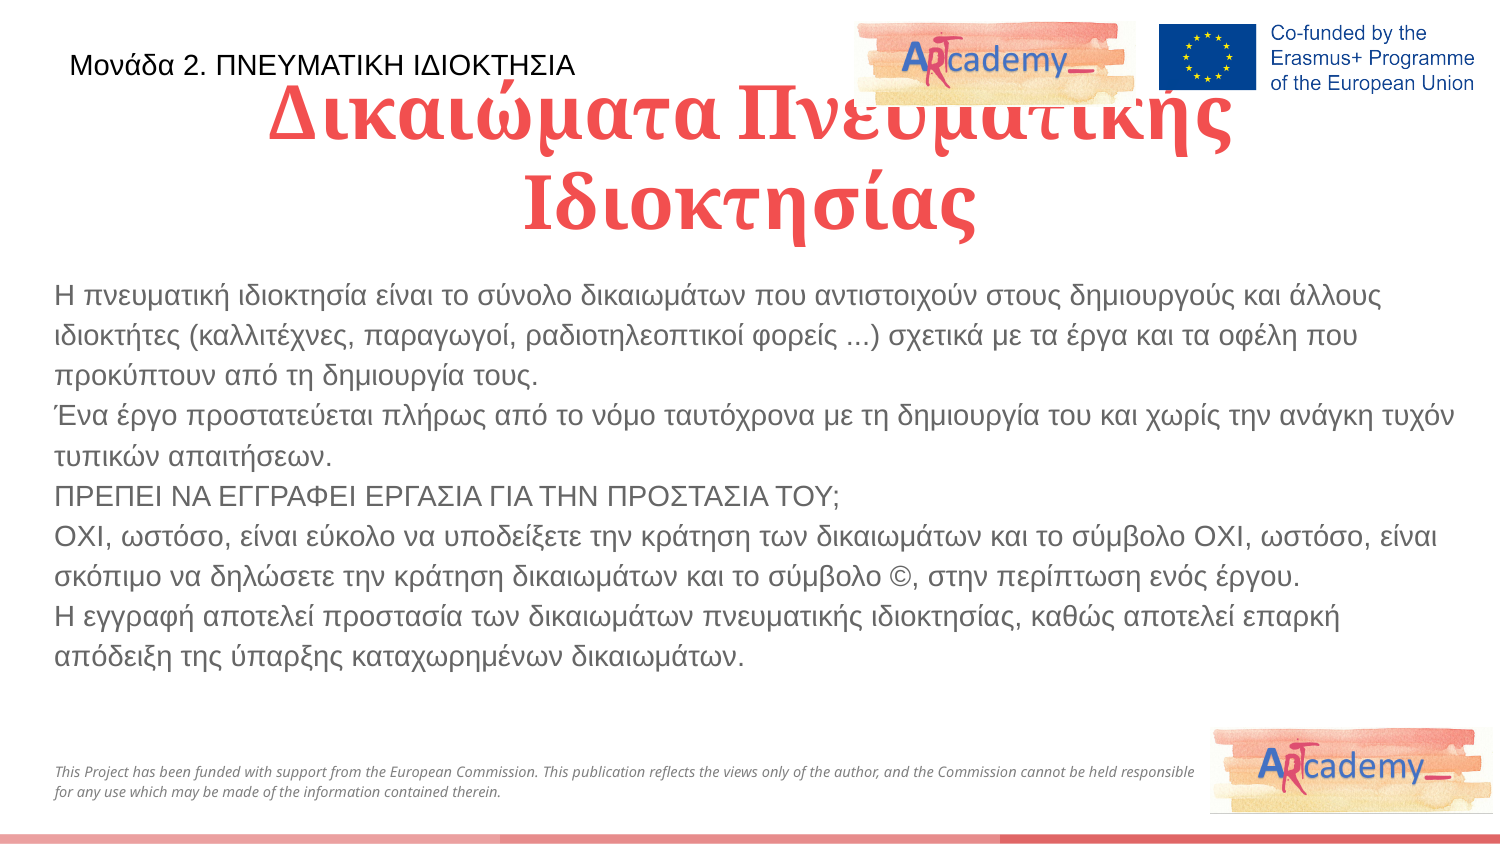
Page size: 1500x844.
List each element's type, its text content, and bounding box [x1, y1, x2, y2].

picture [1158, 24, 1474, 94]
picture [1210, 709, 1493, 844]
text_box Μονάδα 2. ΠΝΕΥΜΑΤΙΚΗ ΙΔΙΟΚΤΗΣΙΑ [54, 39, 684, 89]
text_box This Project has been funded with support from the European Commission. This publication reflects the views only of the author, and the Commission cannot be held responsible for any use which may be made of the information contained therein. [39, 754, 1205, 799]
list Η πνευματική ιδιοκτησία είναι το σύνολο δικαιωμάτων που αντιστοιχούν στους δημιουργούς και άλλους ιδιοκτήτες (καλλιτέχνες, παραγωγοί, ραδιοτηλεοπτικοί φορείς ...) σχετικά με τα έργα και τα οφέλη που προκύπτουν από τη δημιουργία τους. Ένα έργο προστατεύεται πλήρως από το νόμο ταυτόχρονα με τη δημιουργία του και χωρίς την ανάγκη τυχόν τυπικών απαιτήσεων. ΠΡΕΠΕΙ ΝΑ ΕΓΓΡΑΦΕΙ ΕΡΓΑΣΙΑ ΓΙΑ ΤΗΝ ΠΡΟΣΤΑΣΙΑ ΤΟΥ; ΟΧΙ, ωστόσο, είναι εύκολο να υποδείξετε την κράτηση των δικαιωμάτων και το σύμβολο ΟΧΙ, ωστόσο, είναι σκόπιμο να δηλώσετε την κράτηση δικαιωμάτων και το σύμβολο ©, στην περίπτωση ενός έργου. Η εγγραφή αποτελεί προστασία των δικαιωμάτων πνευματικής ιδιοκτησίας, καθώς αποτελεί επαρκή απόδειξη της ύπαρξης καταχωρημένων δικαιωμάτων. [16, 255, 1474, 754]
title Δικαιώματα Πνευματικής Ιδιοκτησίας [54, 125, 1446, 255]
picture [854, 2, 1137, 138]
